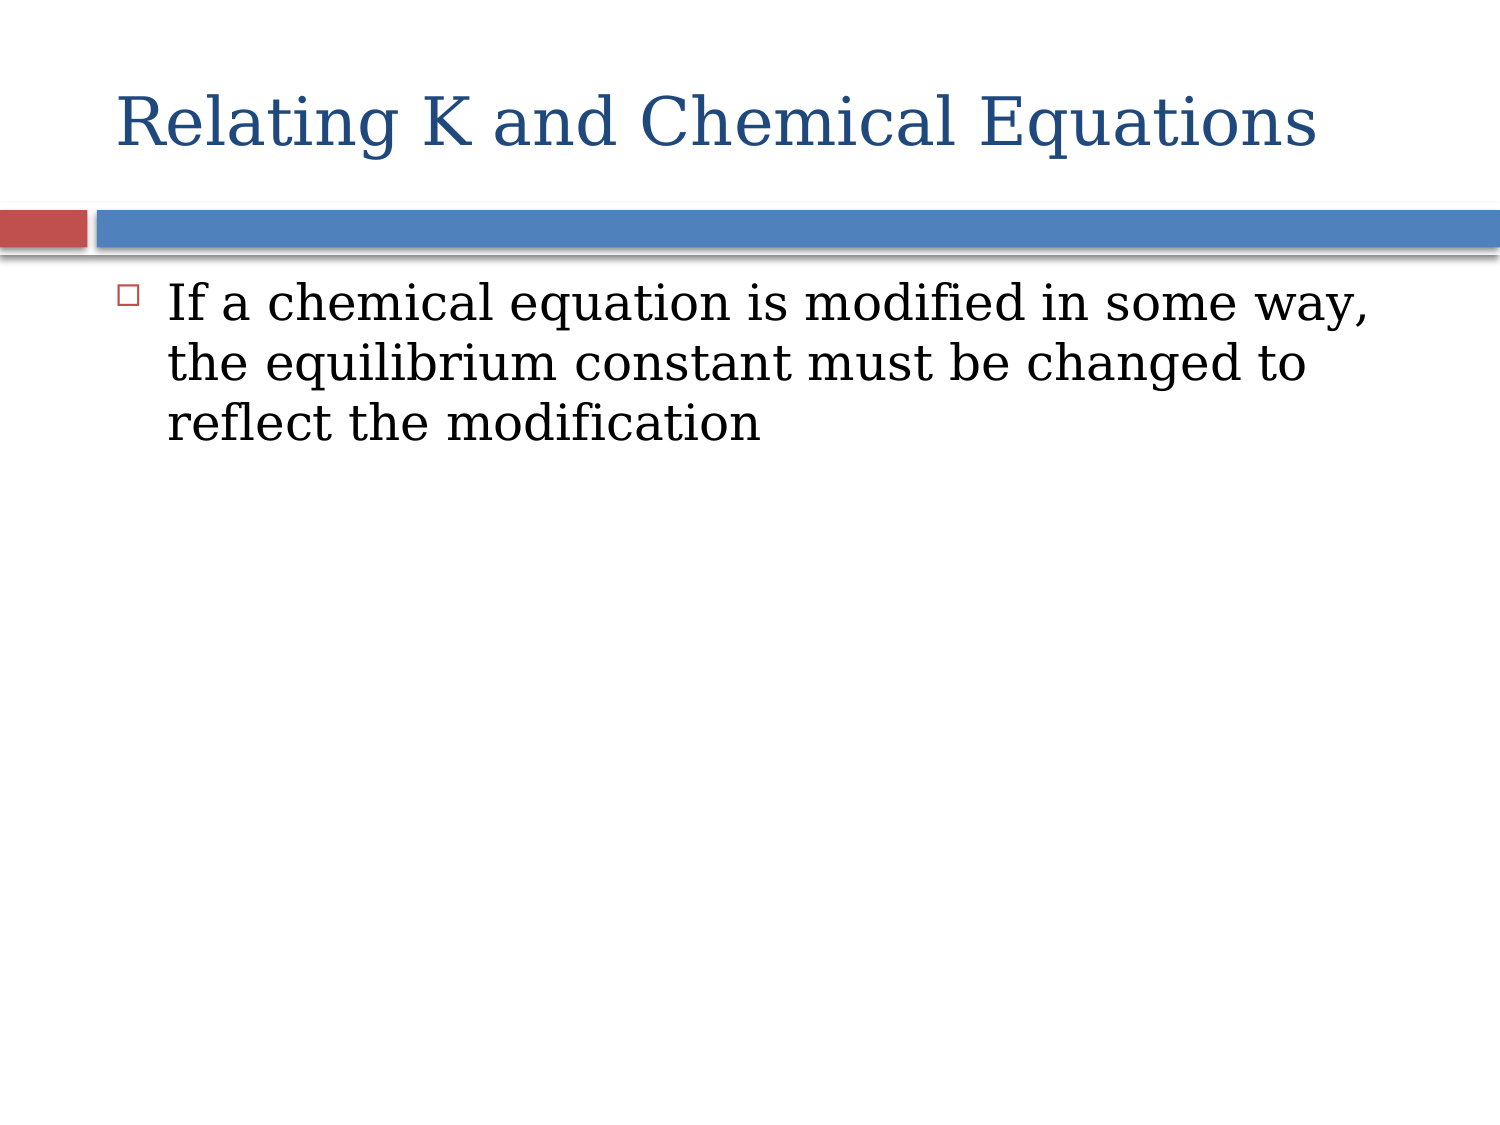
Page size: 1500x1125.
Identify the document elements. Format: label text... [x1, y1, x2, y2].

title Relating K and Chemical Equations [100, 37, 1438, 200]
list If a chemical equation is modified in some way, the equilibrium constant must be changed to reflect the modification [100, 262, 1438, 1000]
